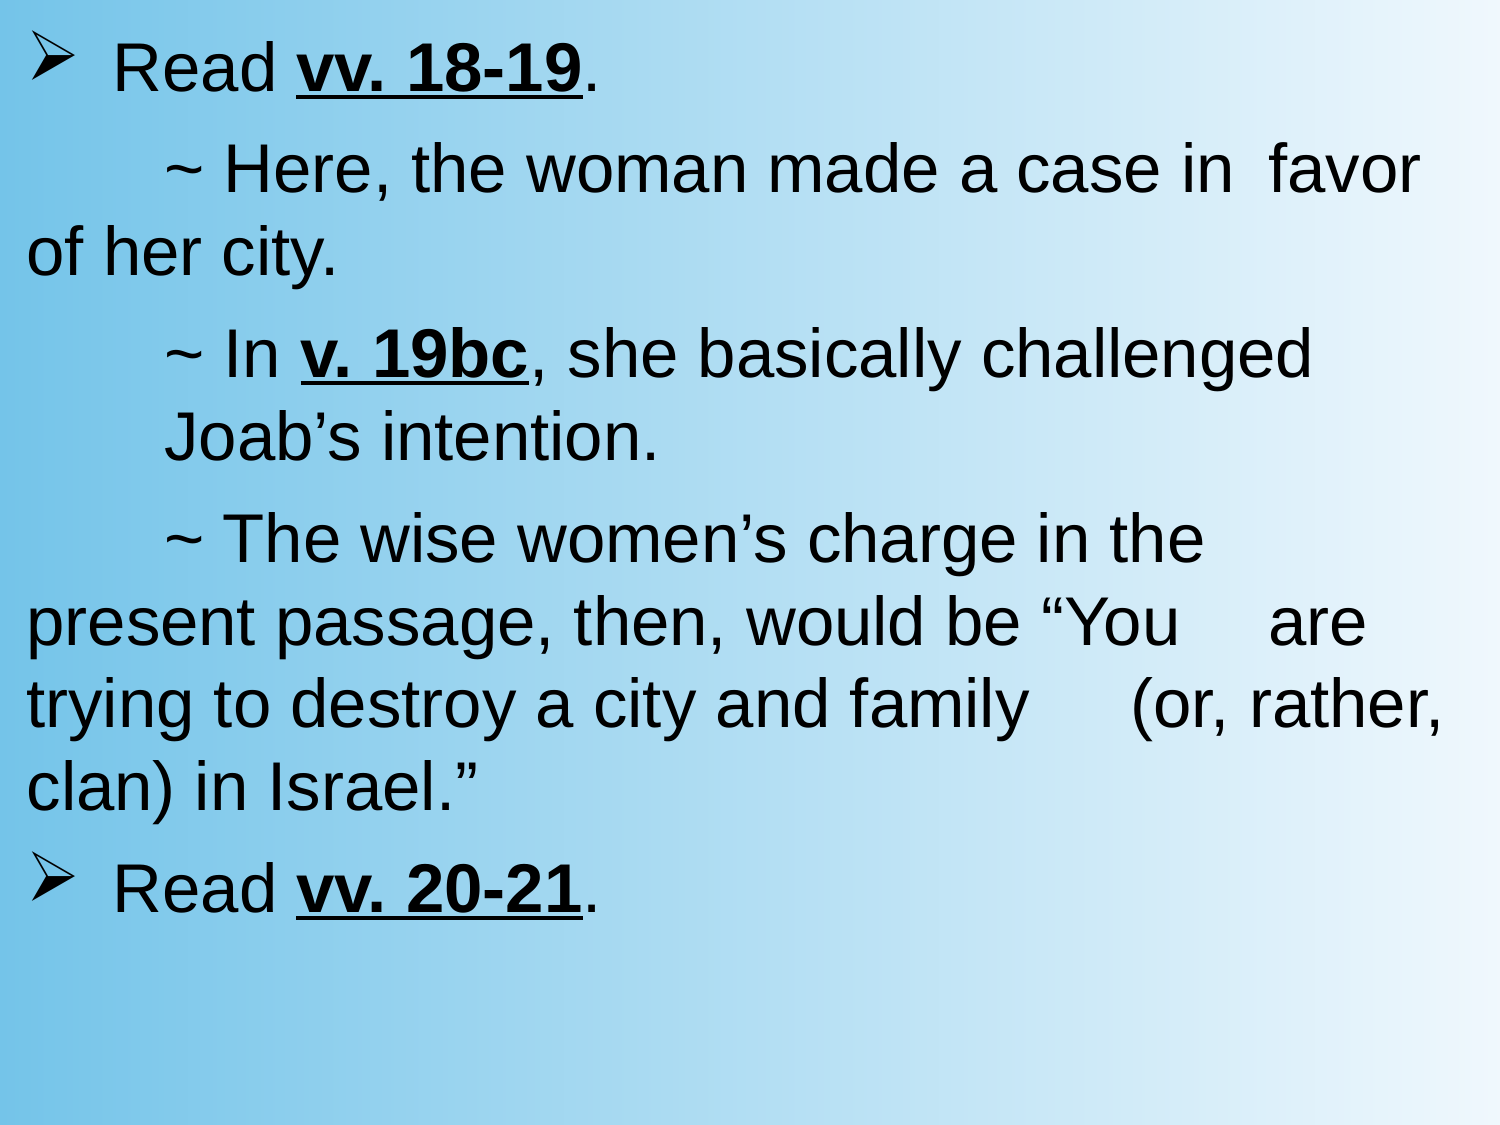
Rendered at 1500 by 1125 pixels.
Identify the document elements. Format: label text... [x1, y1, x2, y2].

subtitle Read vv. 18-19. ~ Here, the woman made a case in favor of her city. ~ In v. 19bc, she basically challenged Joab’s intention. ~ The wise women’s charge in the present passage, then, would be “You are trying to destroy a city and family (or, rather, clan) in Israel.” Read vv. 20-21. [11, 14, 1486, 1106]
